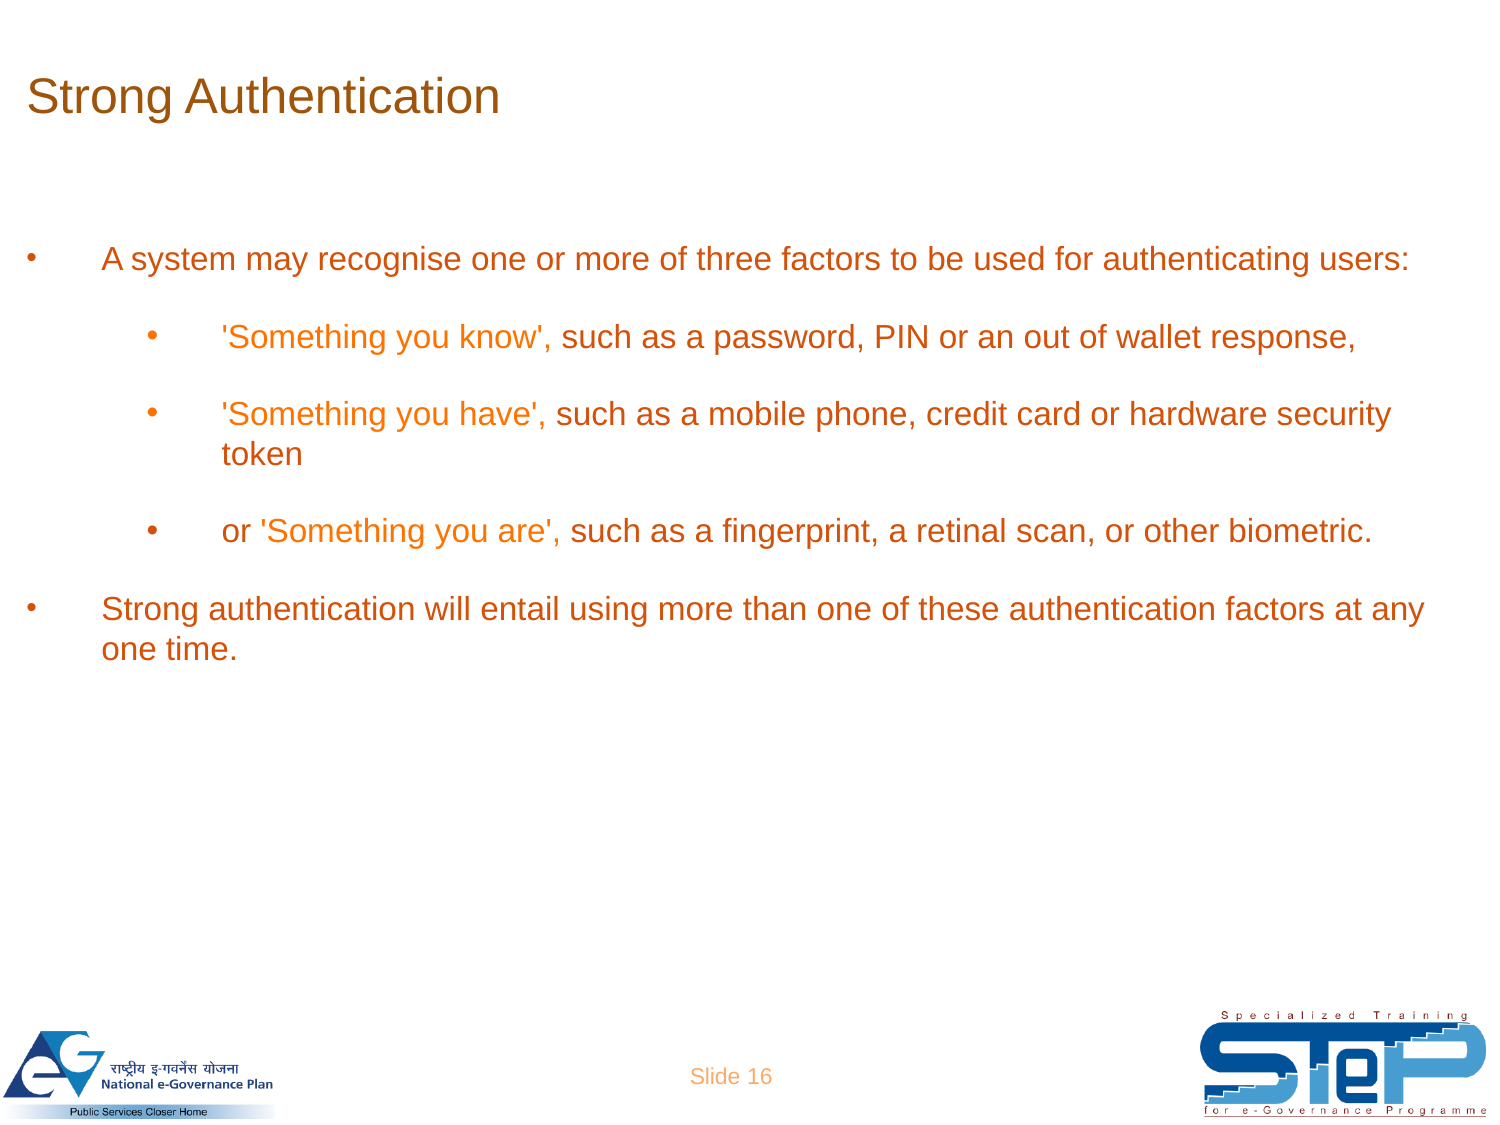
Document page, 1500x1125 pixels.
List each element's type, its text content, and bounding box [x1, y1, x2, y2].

picture [2, 1031, 275, 1119]
list A system may recognise one or more of three factors to be used for authenticating users: 'Something you know', such as a password, PIN or an out of wallet response, 'Something you have', such as a mobile phone, credit card or hardware security token or 'Something you are', such as a fingerprint, a retinal scan, or other biometric. Strong authentication will entail using more than one of these authentication factors at any one time. [26, 237, 1438, 949]
title Strong Authentication [26, 63, 1472, 188]
picture [1200, 1011, 1486, 1117]
